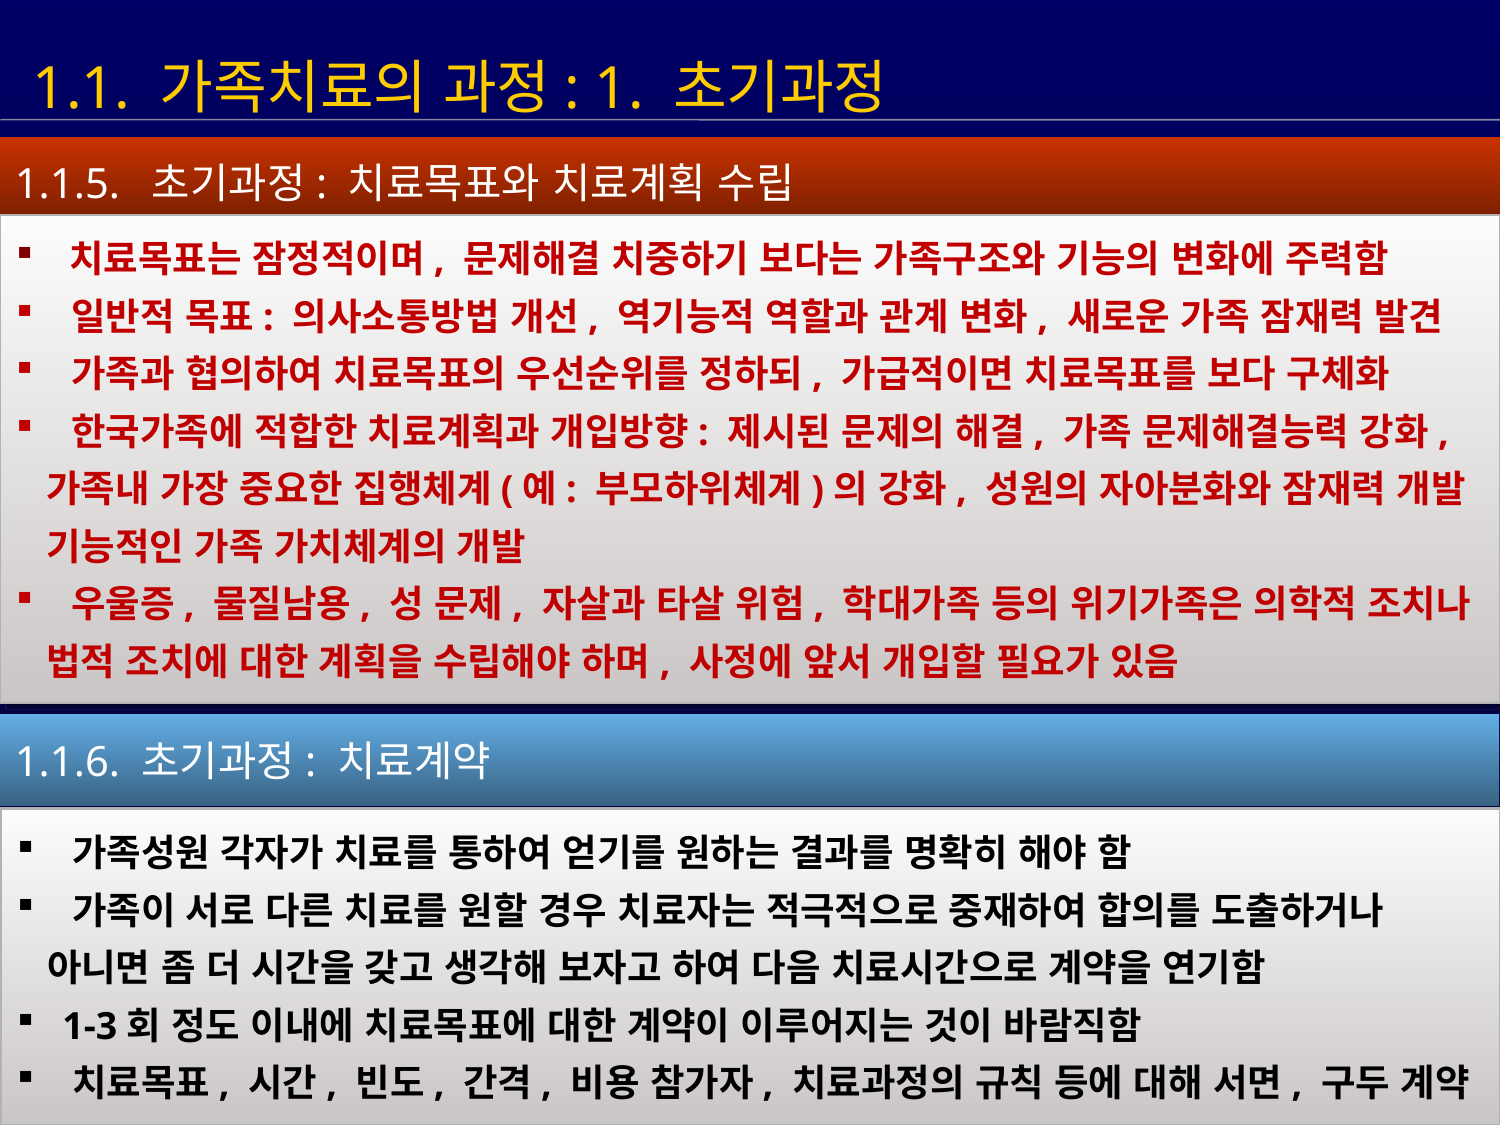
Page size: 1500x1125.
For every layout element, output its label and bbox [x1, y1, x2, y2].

text_box [0, 42, 1500, 1125]
